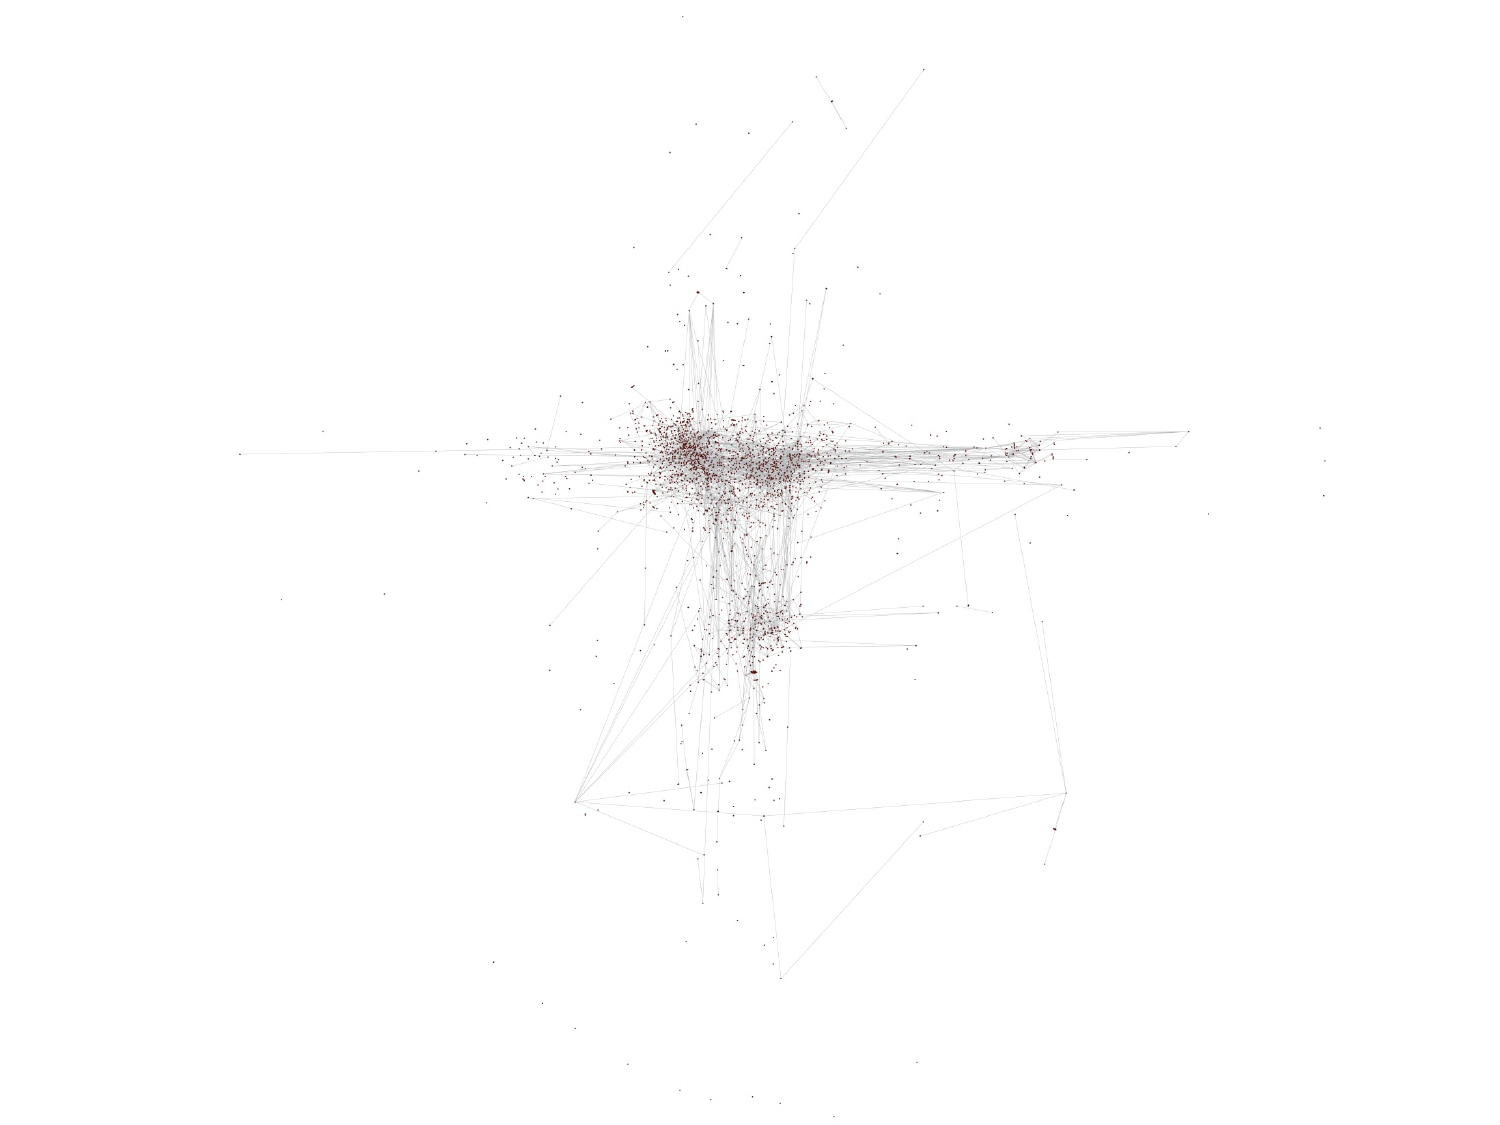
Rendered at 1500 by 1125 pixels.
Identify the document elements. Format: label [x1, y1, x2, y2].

picture [174, 0, 1327, 1125]
